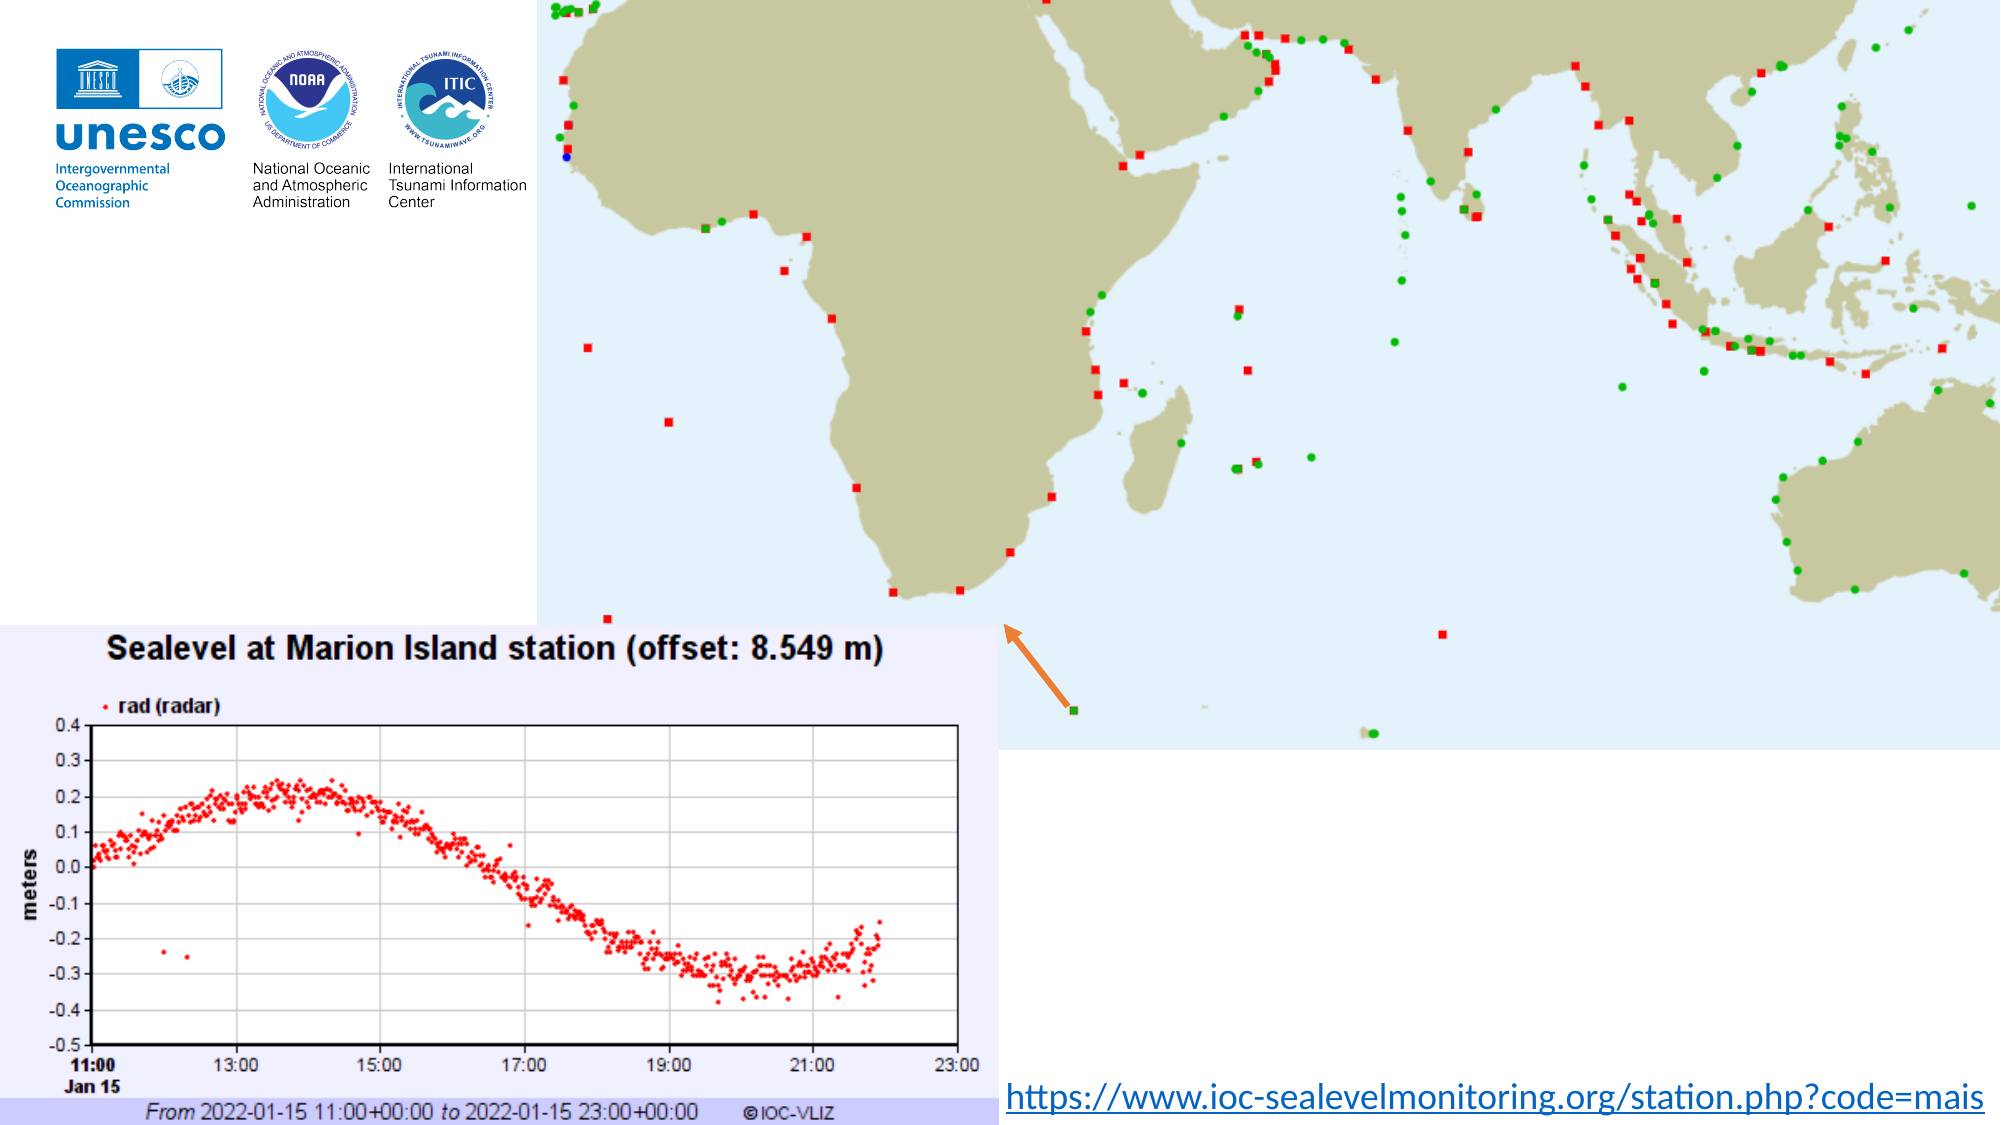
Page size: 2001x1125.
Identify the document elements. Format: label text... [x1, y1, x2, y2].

picture [0, 0, 2000, 1125]
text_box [1003, 623, 1068, 707]
picture [43, 35, 527, 221]
text_box https://www.ioc-sealevelmonitoring.org/station.php?code=mais [999, 1064, 2000, 1125]
